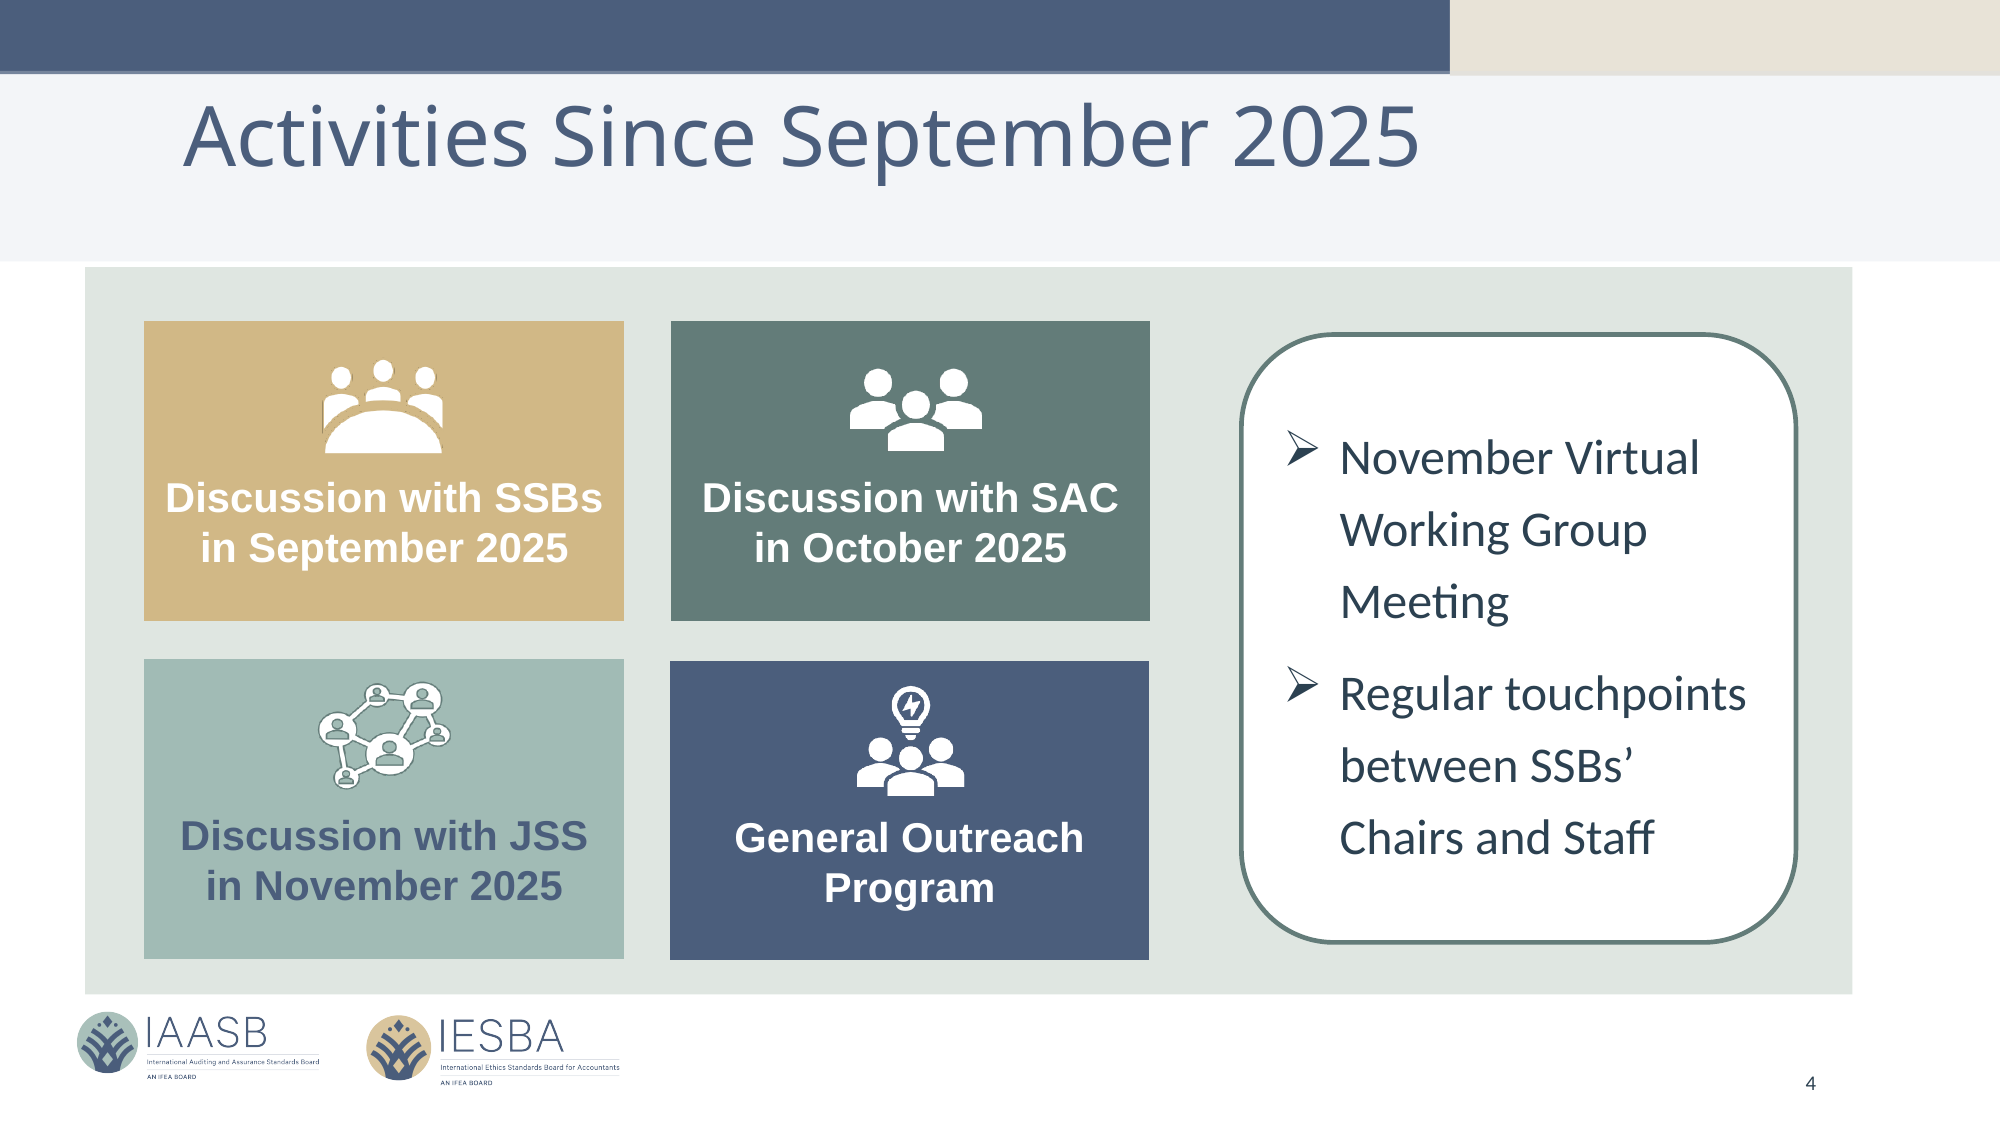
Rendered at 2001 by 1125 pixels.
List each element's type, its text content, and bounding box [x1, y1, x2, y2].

text_box [308, 669, 458, 803]
picture [839, 333, 991, 485]
text_box Discussion with SSBs in September 2025 [146, 323, 623, 619]
slide_number 4 [1760, 1039, 1832, 1125]
text_box Discussion with SAC in October 2025 [672, 323, 1149, 619]
text_box General Outreach Program [671, 662, 1148, 959]
picture [61, 999, 331, 1094]
picture [354, 999, 636, 1103]
text_box November Virtual Working Group Meeting Regular touchpoints between SSBs’ Chairs and Staff [1241, 334, 1796, 943]
text_box [310, 324, 456, 489]
title Activities Since September 2025 [168, 93, 1832, 185]
text_box [83, 266, 1854, 996]
picture [839, 670, 980, 811]
text_box Discussion with JSS in November 2025 [146, 660, 623, 957]
